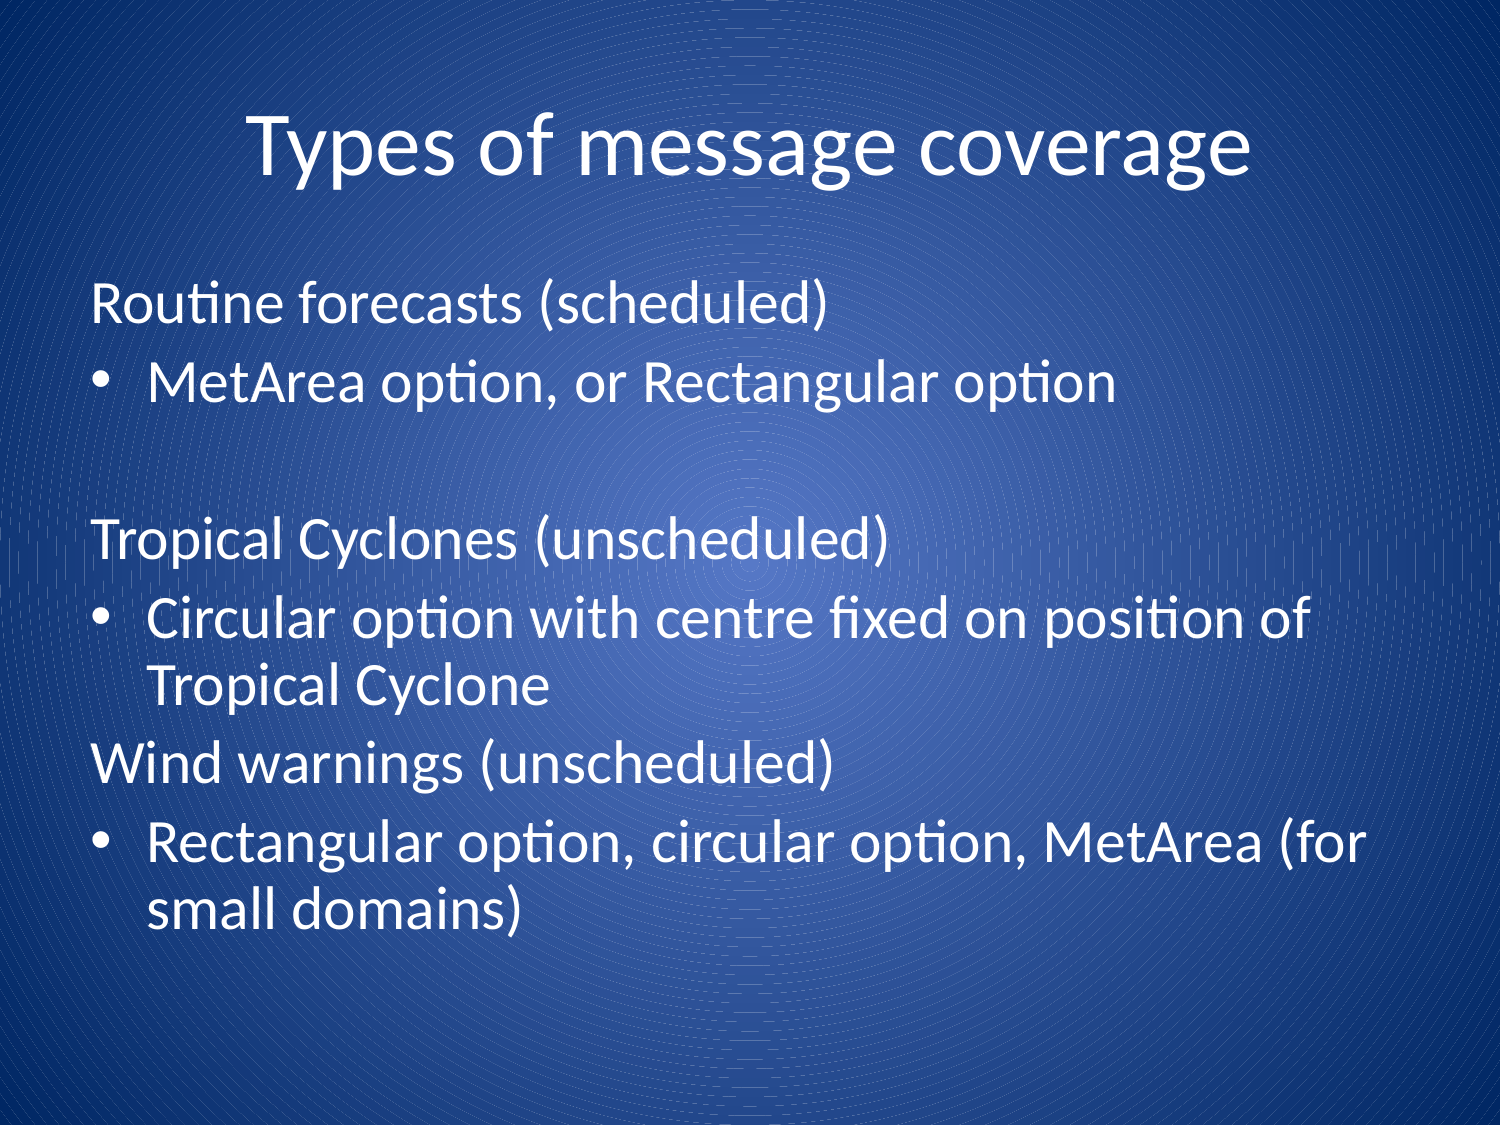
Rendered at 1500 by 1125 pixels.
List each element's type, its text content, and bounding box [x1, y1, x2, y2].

title Types of message coverage [75, 45, 1425, 233]
list Routine forecasts (scheduled) MetArea option, or Rectangular option Tropical Cyclones (unscheduled) Circular option with centre fixed on position of Tropical Cyclone Wind warnings (unscheduled) Rectangular option, circular option, MetArea (for small domains) [75, 262, 1425, 1005]
